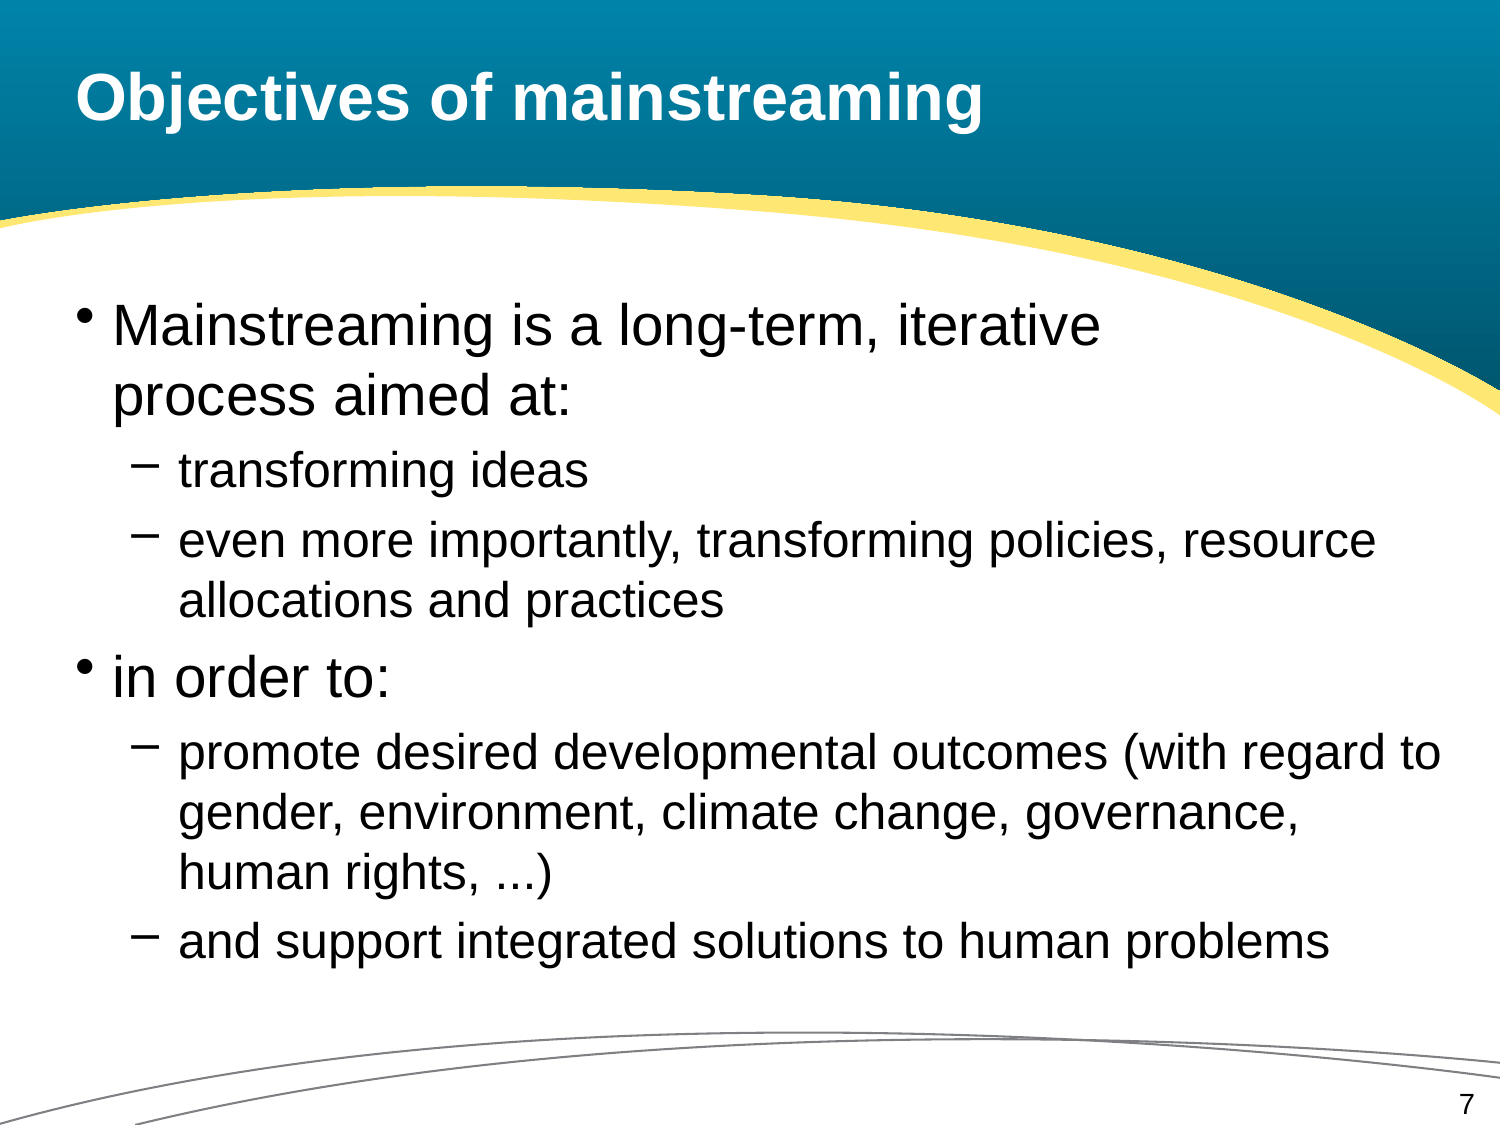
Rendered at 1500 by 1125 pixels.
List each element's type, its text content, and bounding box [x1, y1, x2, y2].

list Mainstreaming is a long-term, iterative process aimed at: transforming ideas even more importantly, transforming policies, resource allocations and practices in order to: promote desired developmental outcomes (with regard to gender, environment, climate change, governance, human rights, ...) and support integrated solutions to human problems [74, 287, 1463, 1076]
slide_number 7 [1124, 1084, 1476, 1113]
title Objectives of mainstreaming [74, 0, 1476, 188]
